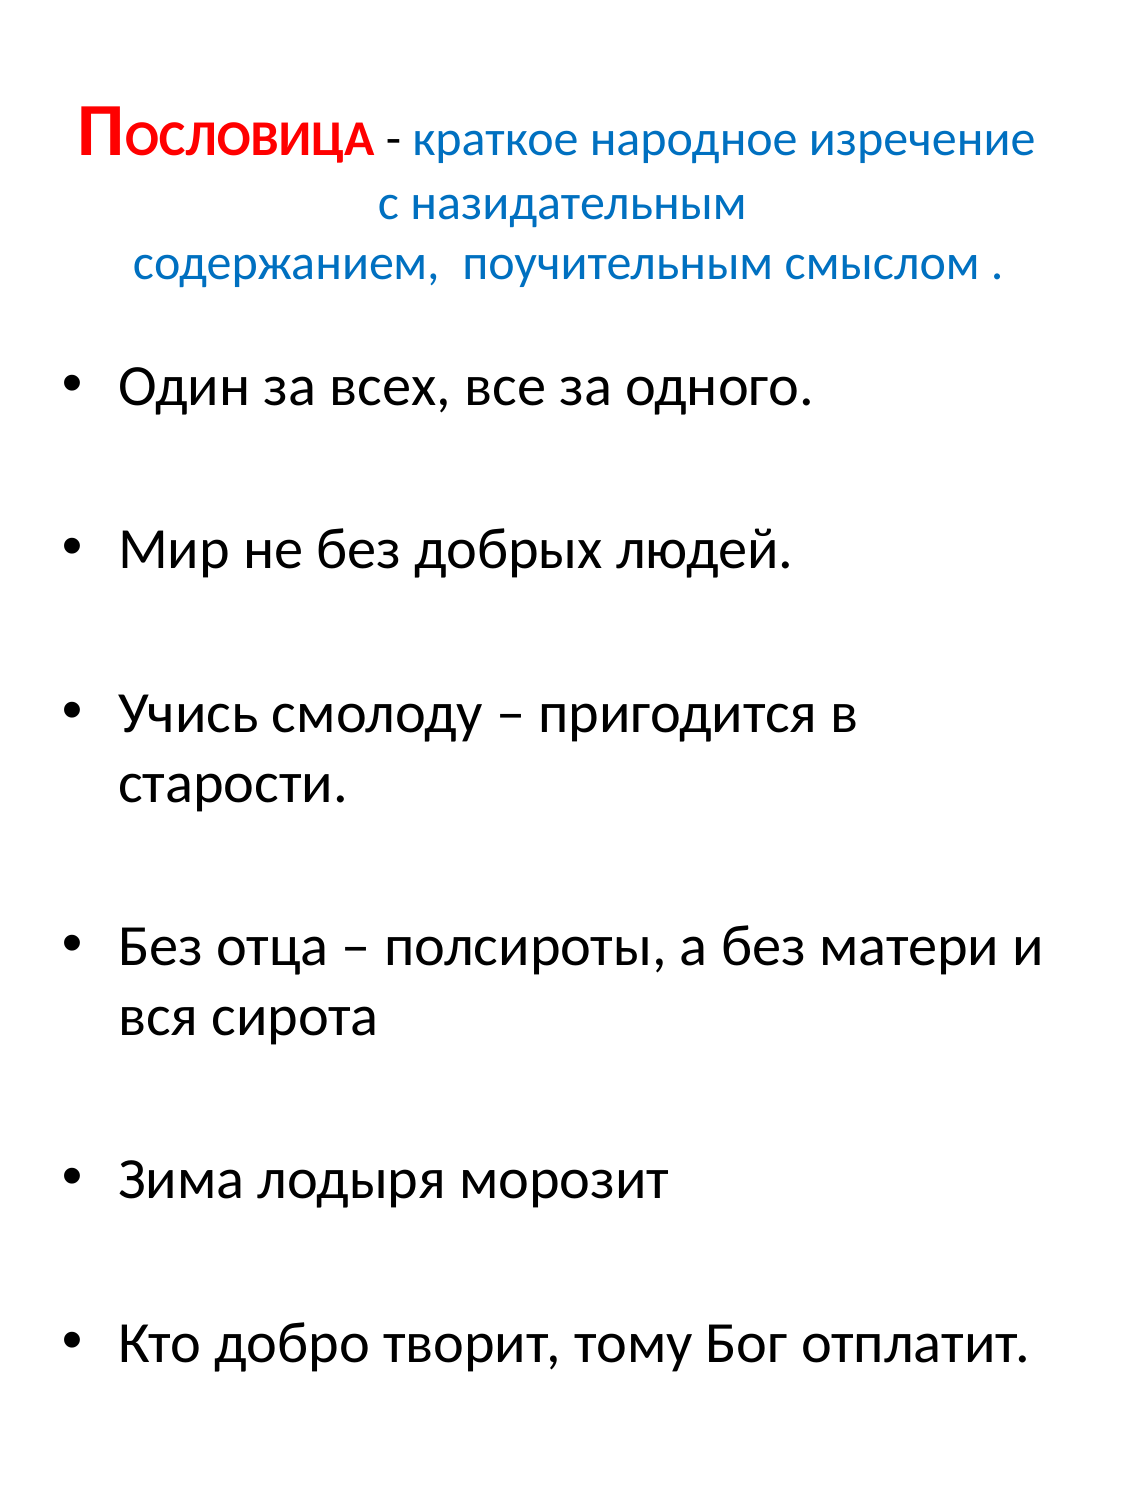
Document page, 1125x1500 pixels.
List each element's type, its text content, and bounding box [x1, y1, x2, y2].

list Один за всех, все за одного. Мир не без добрых людей. Учись смолоду – пригодится в старости. Без отца – полсироты, а без матери и вся сирота Зима лодыря морозит Кто добро творит, тому Бог отплатит. [46, 339, 1060, 1458]
title ПОСЛОВИЦА - краткое народное изречение с назидательным содержанием, поучительным смыслом . [56, 60, 1069, 310]
